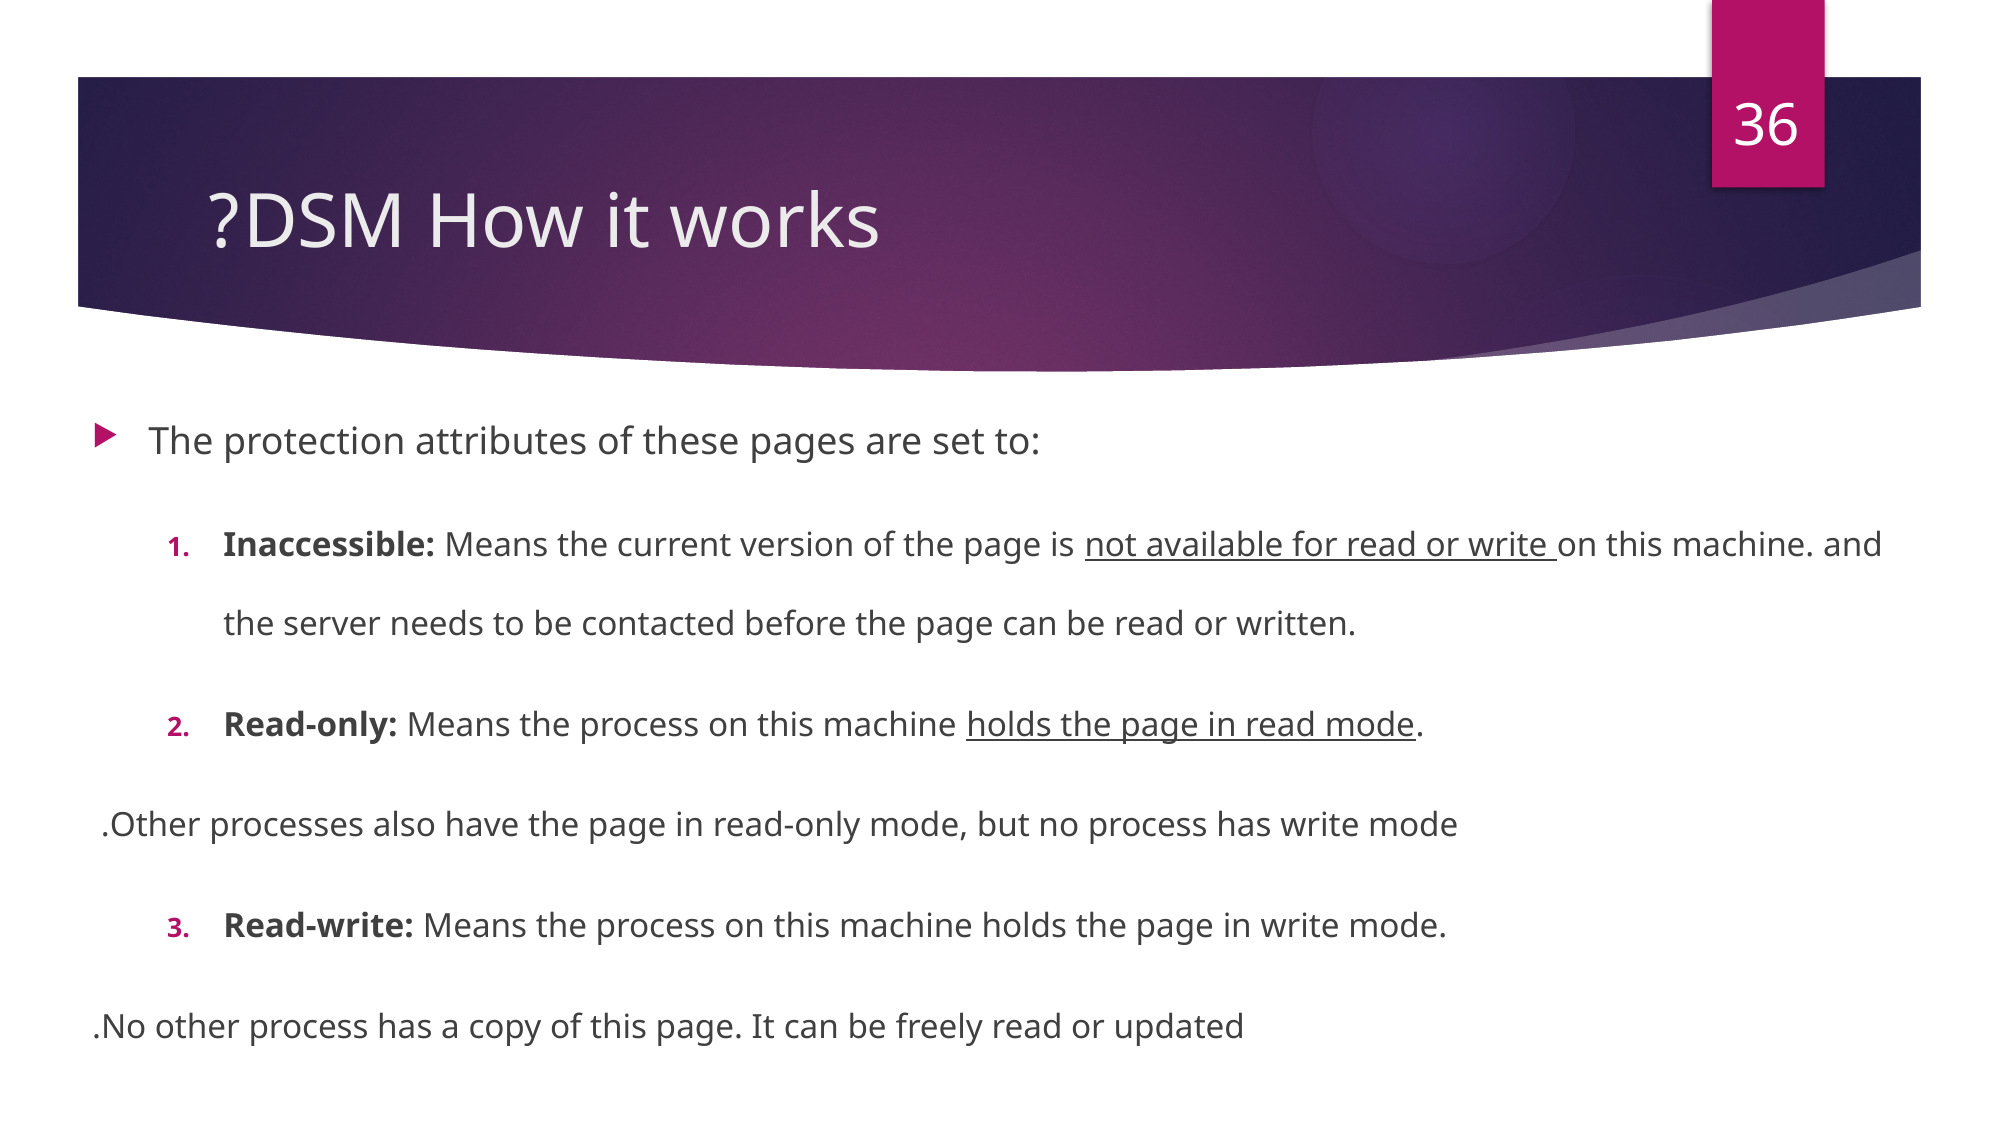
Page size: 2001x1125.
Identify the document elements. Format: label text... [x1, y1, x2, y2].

list The protection attributes of these pages are set to: Inaccessible: Means the current version of the page is not available for read or write on this machine. and the server needs to be contacted before the page can be read or written. Read-only: Means the process on this machine holds the page in read mode. Other processes also have the page in read-only mode, but no process has write mode. Read-write: Means the process on this machine holds the page in write mode. No other process has a copy of this page. It can be freely read or updated. [77, 364, 1915, 1071]
title DSM How it works? [189, 159, 1627, 276]
slide_number 36 [1698, 48, 1836, 175]
